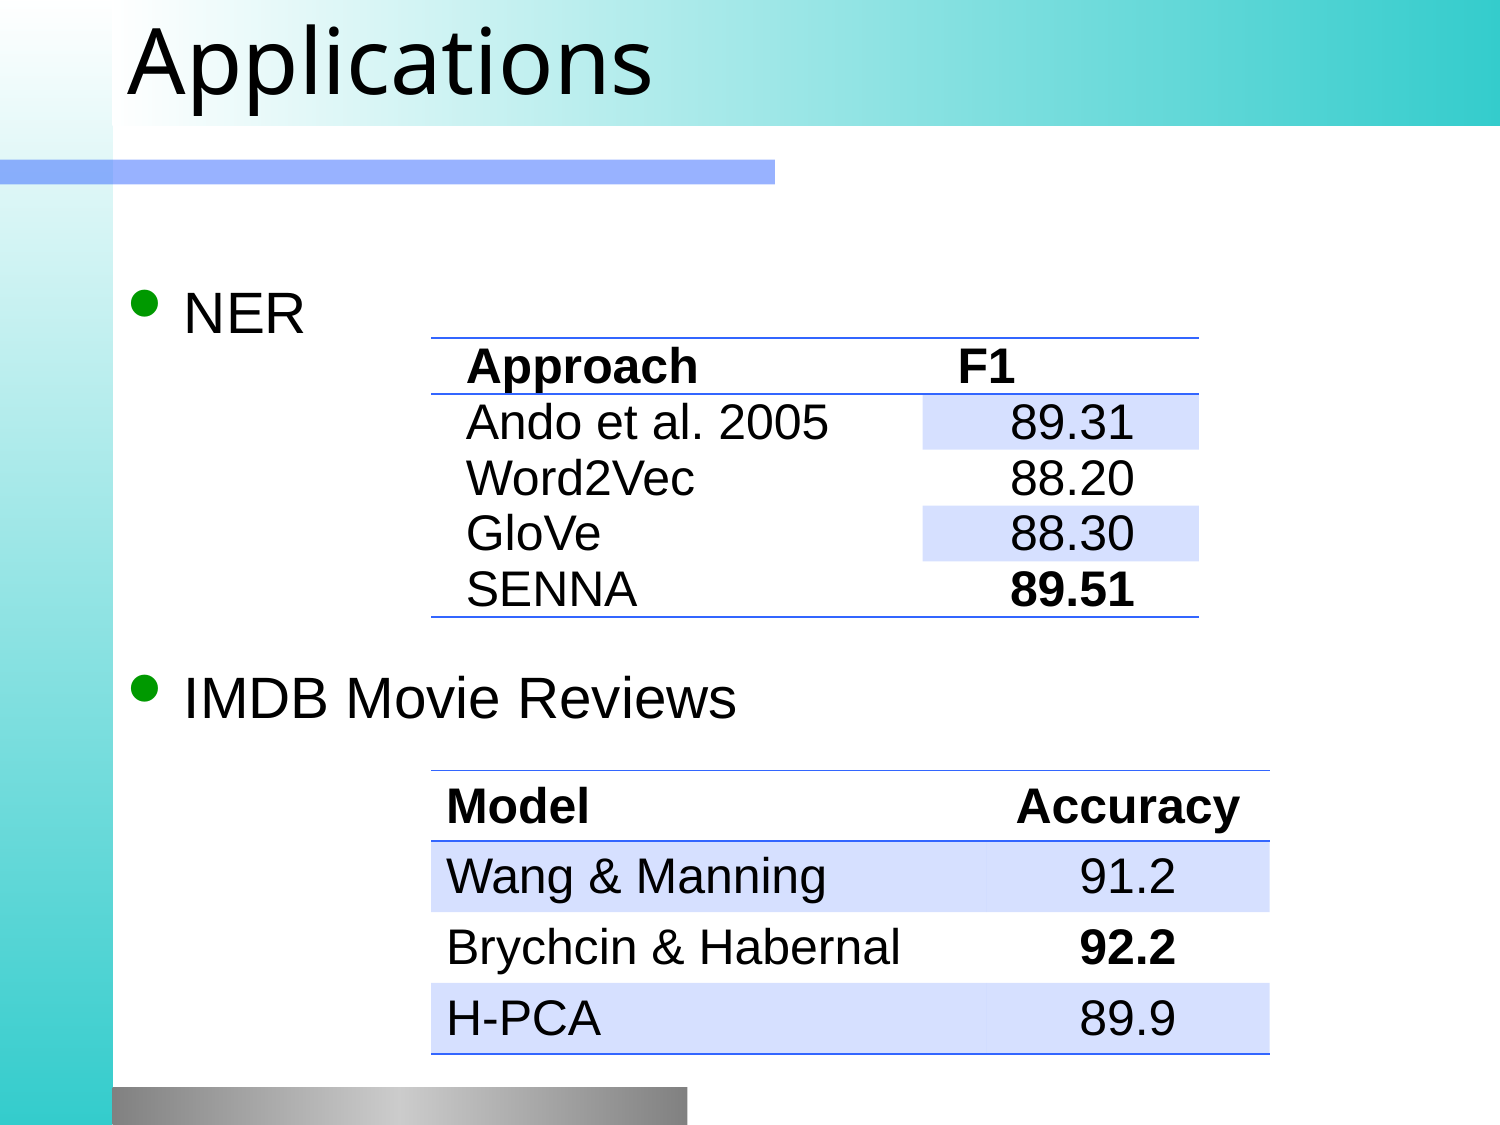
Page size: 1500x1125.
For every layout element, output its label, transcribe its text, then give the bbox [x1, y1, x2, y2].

table_cell Word2Vec [431, 450, 923, 506]
title Applications [112, 0, 1500, 121]
table_header Approach [431, 339, 923, 393]
list NER IMDB Movie Reviews [112, 266, 1388, 1073]
table_cell Ando et al. 2005 [431, 395, 923, 450]
table_cell 88.30 [923, 506, 1199, 561]
table_cell 91.2 [986, 842, 1270, 912]
table_cell 88.20 [923, 450, 1199, 506]
table_cell H-PCA [431, 983, 986, 1053]
table_cell 89.31 [923, 395, 1199, 450]
table_cell Brychcin & Habernal [431, 912, 986, 983]
table_cell Wang & Manning [431, 842, 986, 912]
table_header Model [431, 771, 986, 840]
table_cell 89.51 [923, 561, 1199, 616]
table_cell GloVe [431, 506, 923, 561]
table_cell 92.2 [986, 912, 1270, 983]
table_cell 89.9 [986, 983, 1270, 1053]
table_header Accuracy [986, 771, 1270, 840]
table_cell SENNA [431, 561, 923, 616]
table_header F1 [923, 339, 1199, 393]
